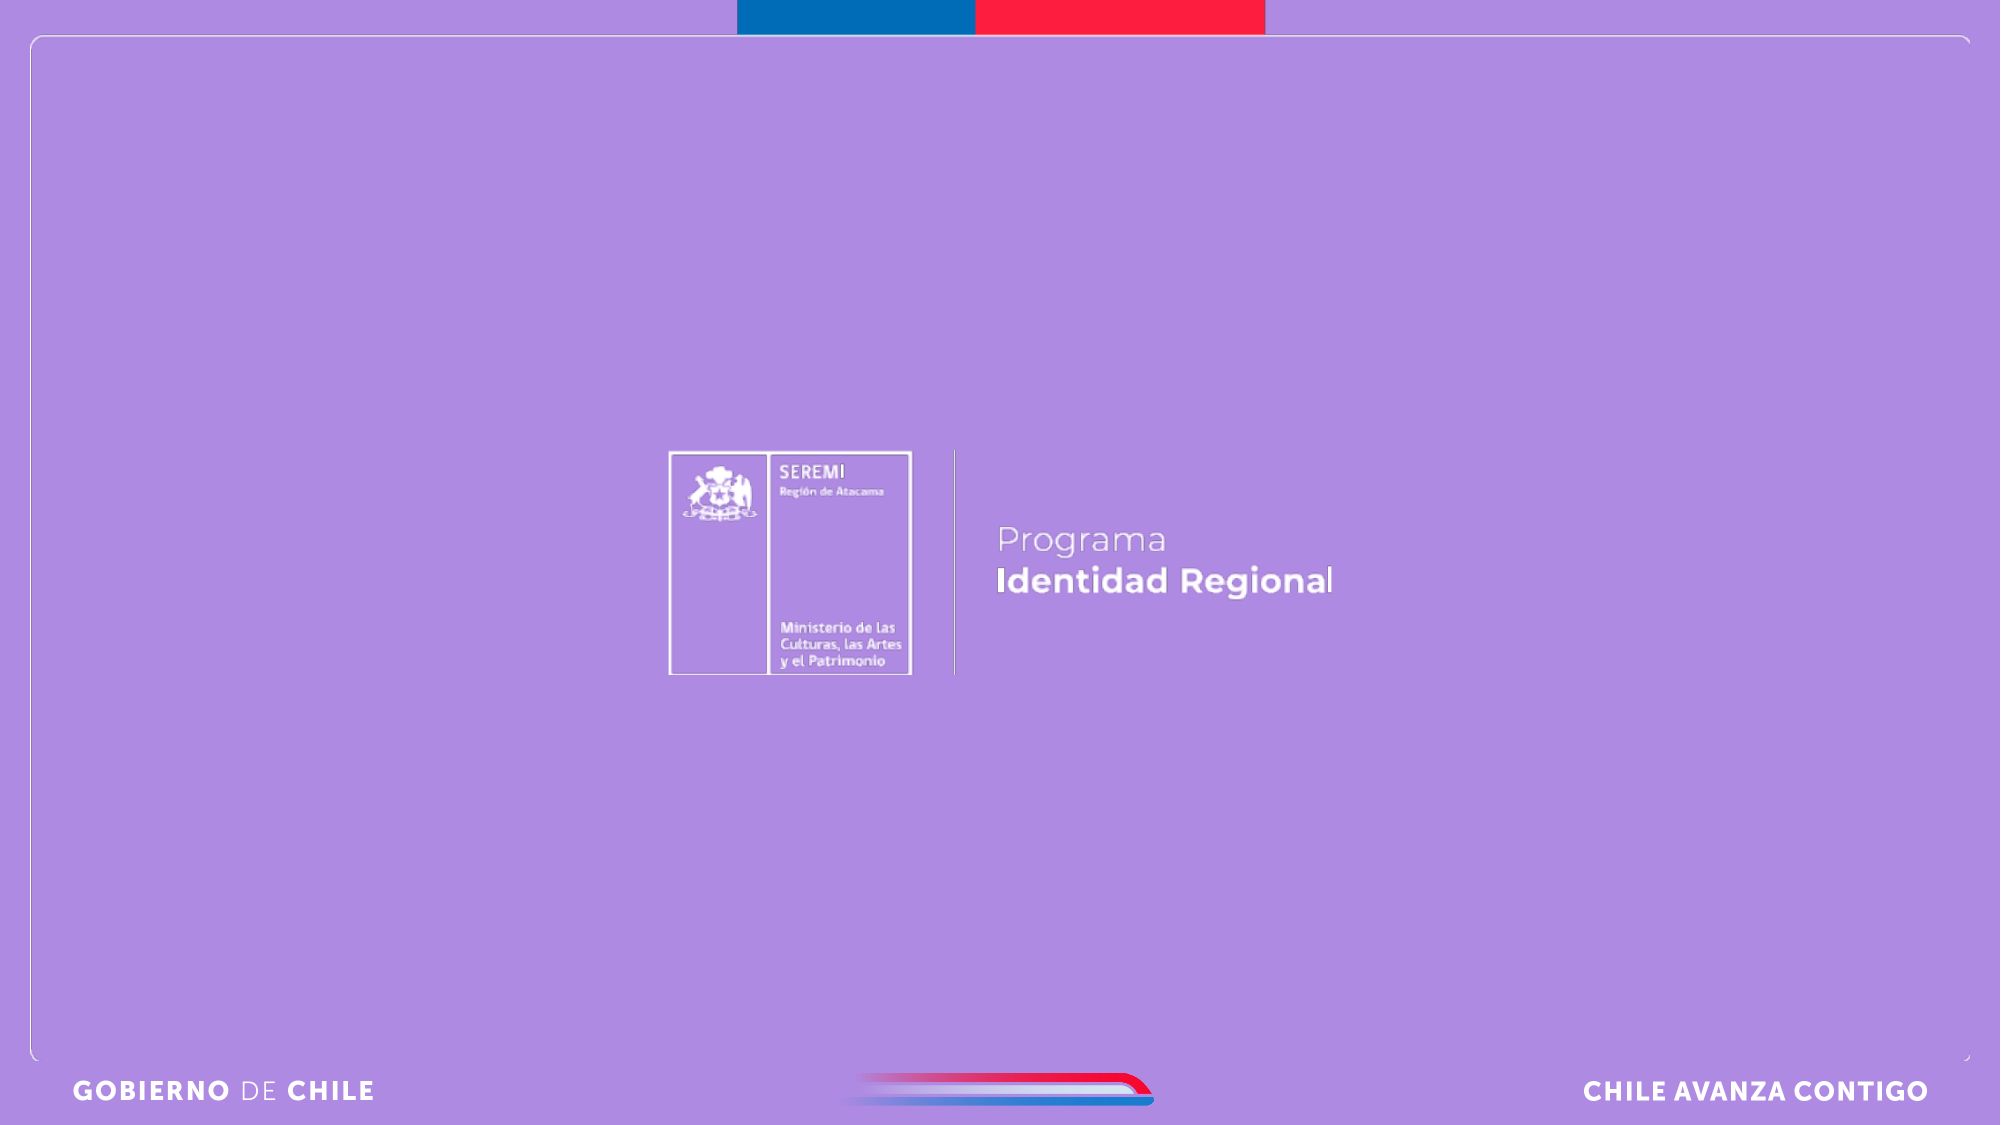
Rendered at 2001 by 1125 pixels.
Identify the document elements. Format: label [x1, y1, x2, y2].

picture [69, 1073, 1931, 1112]
